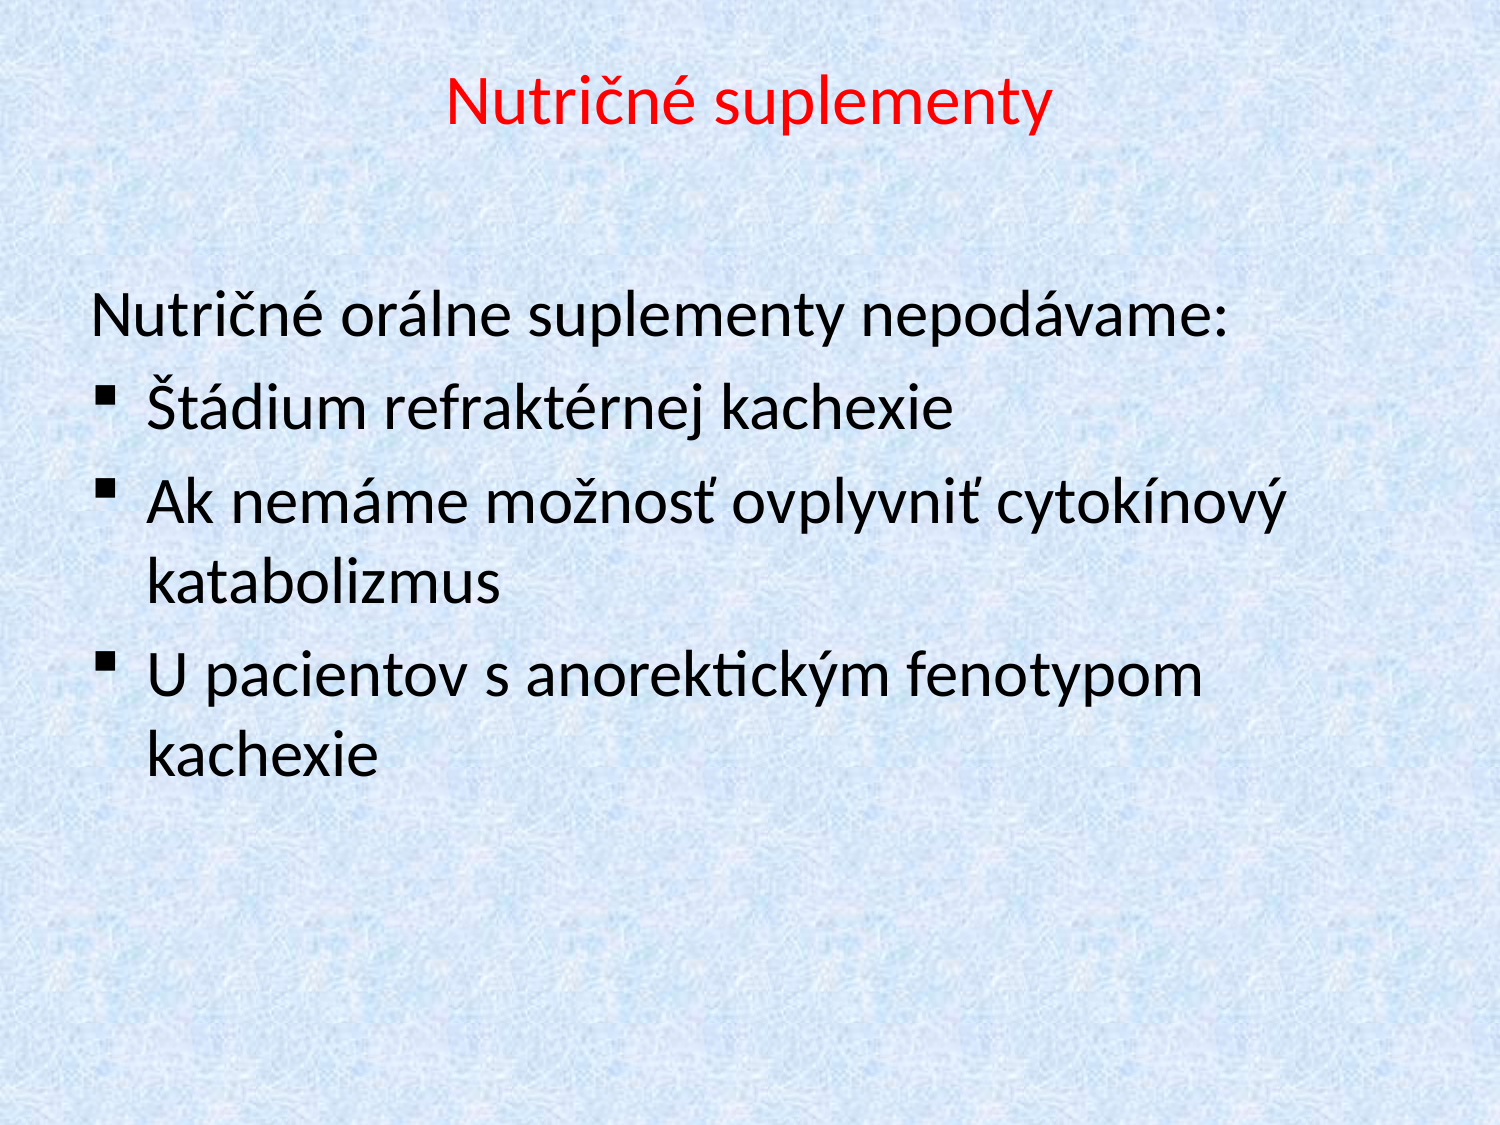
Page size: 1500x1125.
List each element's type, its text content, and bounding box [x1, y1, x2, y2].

list Nutričné orálne suplementy nepodávame: Štádium refraktérnej kachexie Ak nemáme možnosť ovplyvniť cytokínový katabolizmus U pacientov s anorektickým fenotypom kachexie [75, 262, 1425, 1005]
picture [0, 0, 1500, 1125]
title Nutričné suplementy [75, 45, 1425, 233]
